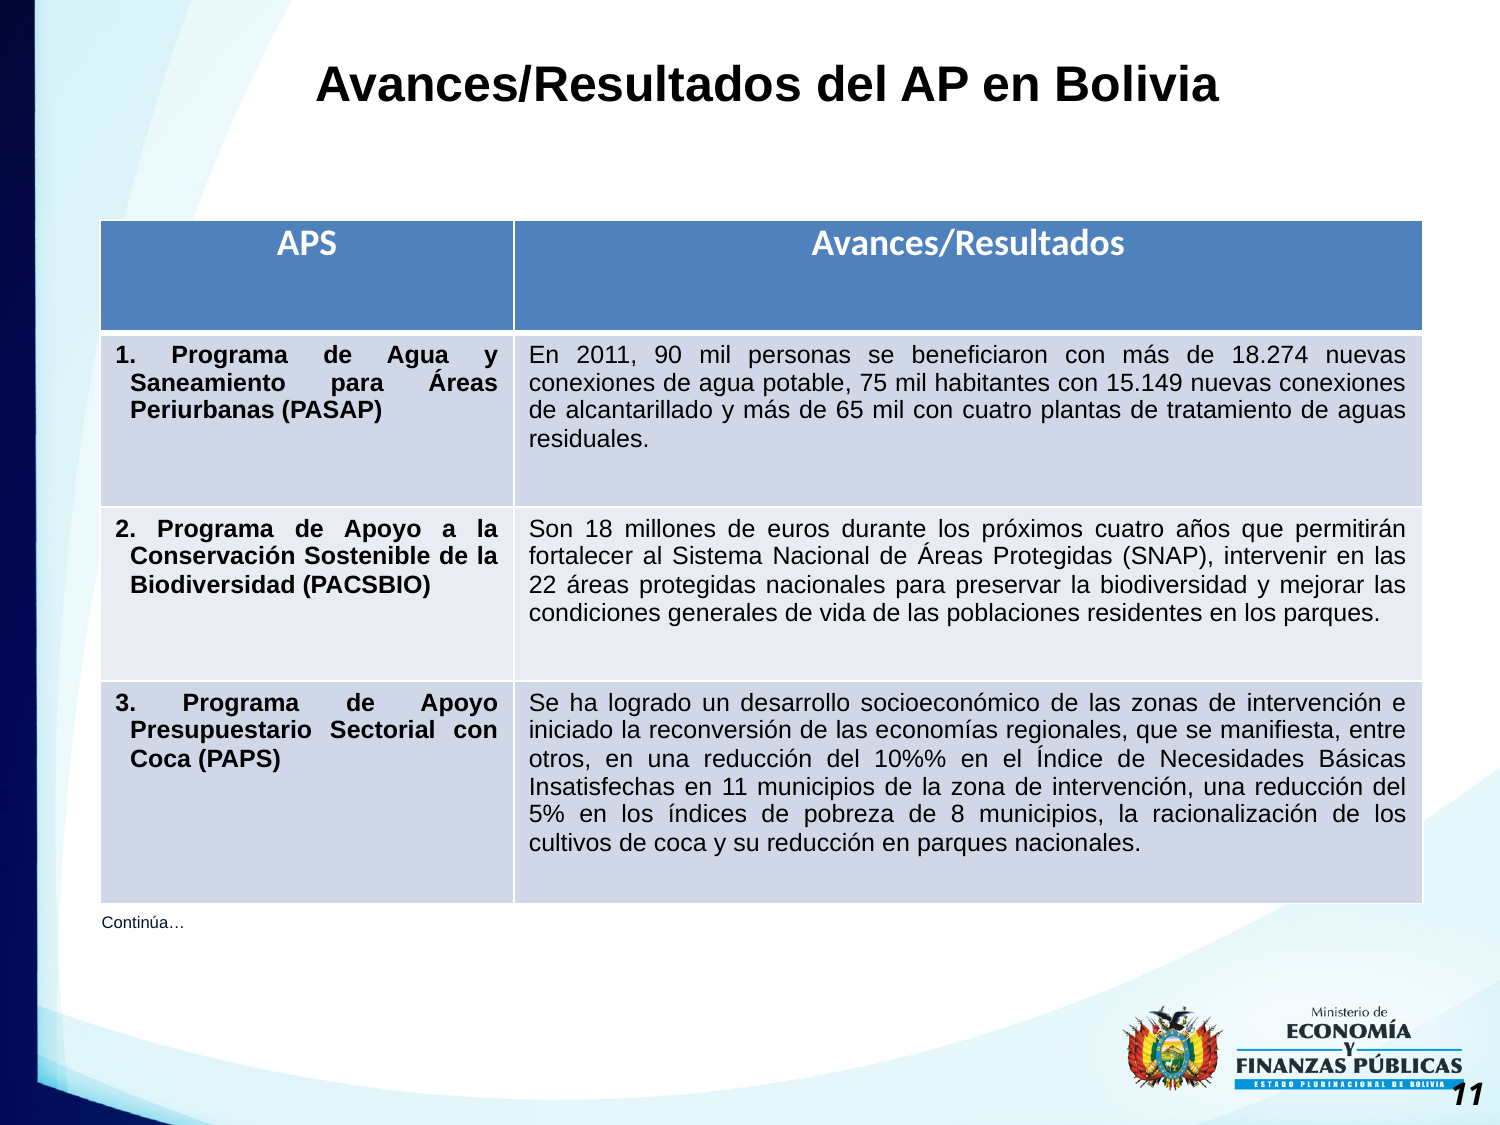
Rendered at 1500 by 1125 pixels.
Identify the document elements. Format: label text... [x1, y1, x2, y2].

slide_number 11 [1124, 1046, 1500, 1125]
table_cell 2. Programa de Apoyo a la Conservación Sostenible de la Biodiversidad (PACSBIO) [101, 508, 513, 680]
text_box Avances/Resultados del AP en Bolivia [35, 43, 1500, 208]
text_box Continúa… [86, 905, 1365, 940]
table_header Avances/Resultados [515, 221, 1422, 330]
table_cell 3. Programa de Apoyo Presupuestario Sectorial con Coca (PAPS) [101, 682, 513, 903]
table_cell En 2011, 90 mil personas se beneficiaron con más de 18.274 nuevas conexiones de agua potable, 75 mil habitantes con 15.149 nuevas conexiones de alcantarillado y más de 65 mil con cuatro plantas de tratamiento de aguas residuales. [515, 336, 1422, 506]
picture [0, 0, 1500, 1125]
table_cell 1. Programa de Agua y Saneamiento para Áreas Periurbanas (PASAP) [101, 336, 513, 506]
table_cell Son 18 millones de euros durante los próximos cuatro años que permitirán fortalecer al Sistema Nacional de Áreas Protegidas (SNAP), intervenir en las 22 áreas protegidas nacionales para preservar la biodiversidad y mejorar las condiciones generales de vida de las poblaciones residentes en los parques. [515, 508, 1422, 680]
table_cell Se ha logrado un desarrollo socioeconómico de las zonas de intervención e iniciado la reconversión de las economías regionales, que se manifiesta, entre otros, en una reducción del 10%% en el Índice de Necesidades Básicas Insatisfechas en 11 municipios de la zona de intervención, una reducción del 5% en los índices de pobreza de 8 municipios, la racionalización de los cultivos de coca y su reducción en parques nacionales. [515, 682, 1422, 903]
table_header APS [101, 221, 513, 330]
